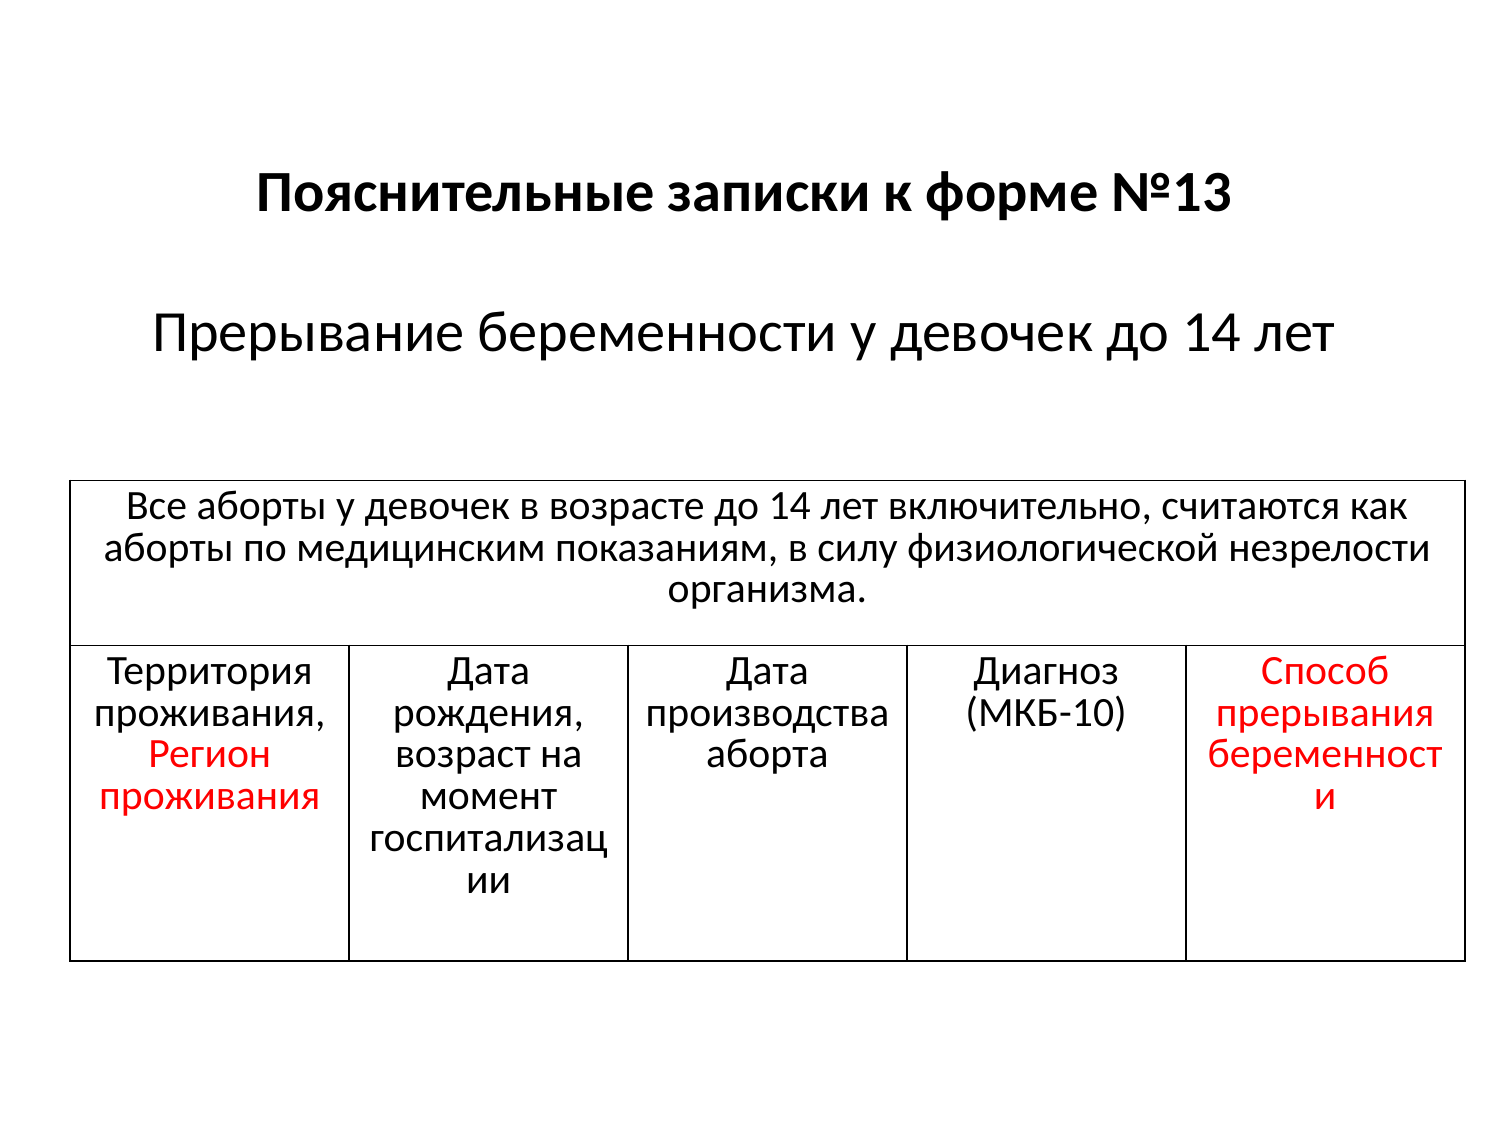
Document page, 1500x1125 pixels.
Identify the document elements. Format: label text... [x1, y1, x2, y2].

table_header Все аборты у девочек в возрасте до 14 лет включительно, считаются как аборты по медицинским показаниям, в силу физиологической незрелости организма. [71, 481, 1464, 645]
table_cell Территория проживания, Регион проживания [71, 646, 348, 960]
text_box Пояснительные записки к форме №13 Прерывание беременности у девочек до 14 лет [93, 145, 1395, 416]
table_cell Дата производства аборта [629, 646, 906, 960]
table_cell Дата рождения, возраст на момент госпитализации [350, 646, 627, 960]
table_cell Диагноз (МКБ-10) [908, 646, 1185, 960]
table_cell Способ прерывания беременности [1187, 646, 1464, 960]
